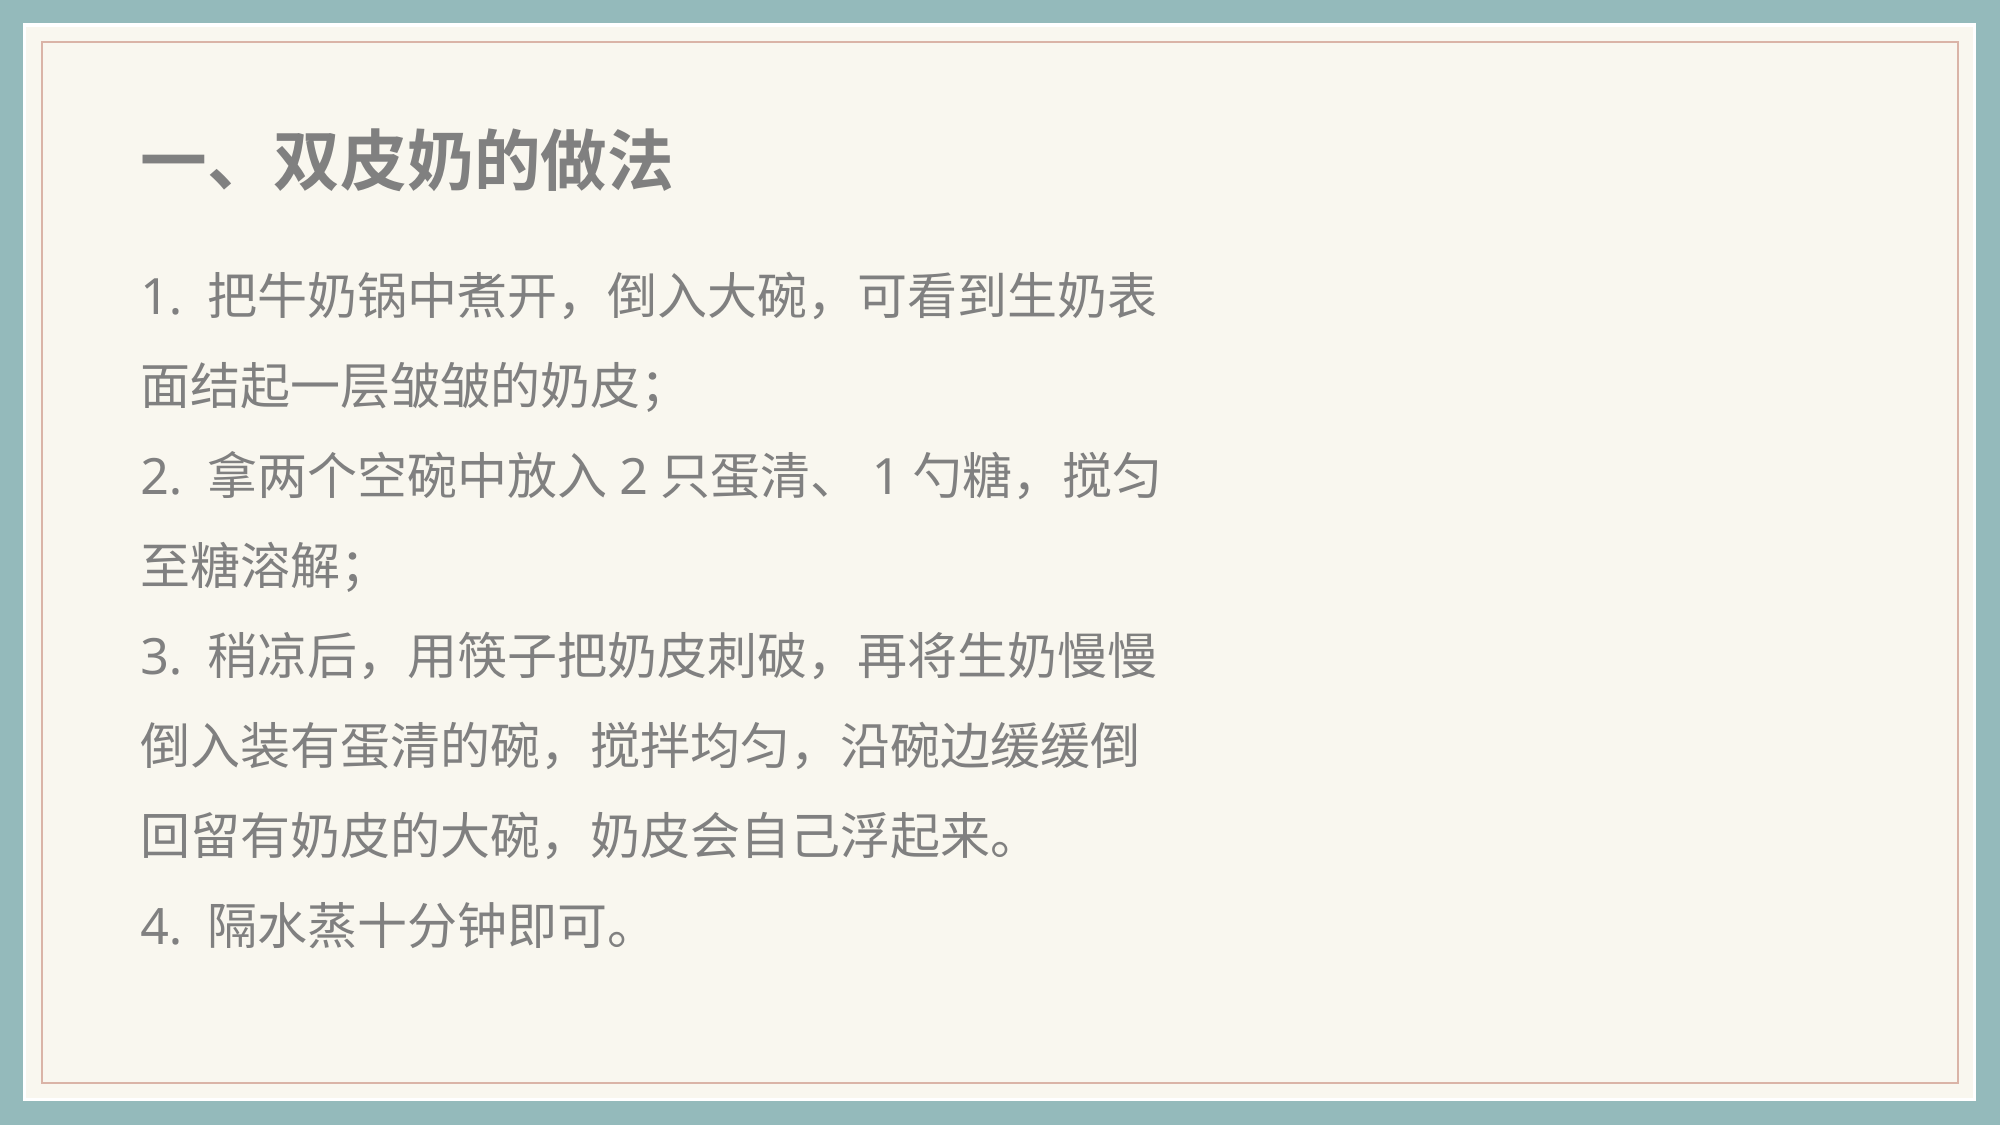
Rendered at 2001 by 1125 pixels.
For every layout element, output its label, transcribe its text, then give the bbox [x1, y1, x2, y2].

text_box 1. 把牛奶锅中煮开，倒入大碗，可看到生奶表面结起一层皱皱的奶皮； 2. 拿两个空碗中放入2只蛋清、1勺糖，搅匀至糖溶解； 3. 稍凉后，用筷子把奶皮刺破，再将生奶慢慢倒入装有蛋清的碗，搅拌均匀，沿碗边缓缓倒回留有奶皮的大碗，奶皮会自己浮起来。 4. 隔水蒸十分钟即可。 [125, 227, 1185, 962]
text_box 一、双皮奶的做法 [125, 111, 690, 206]
